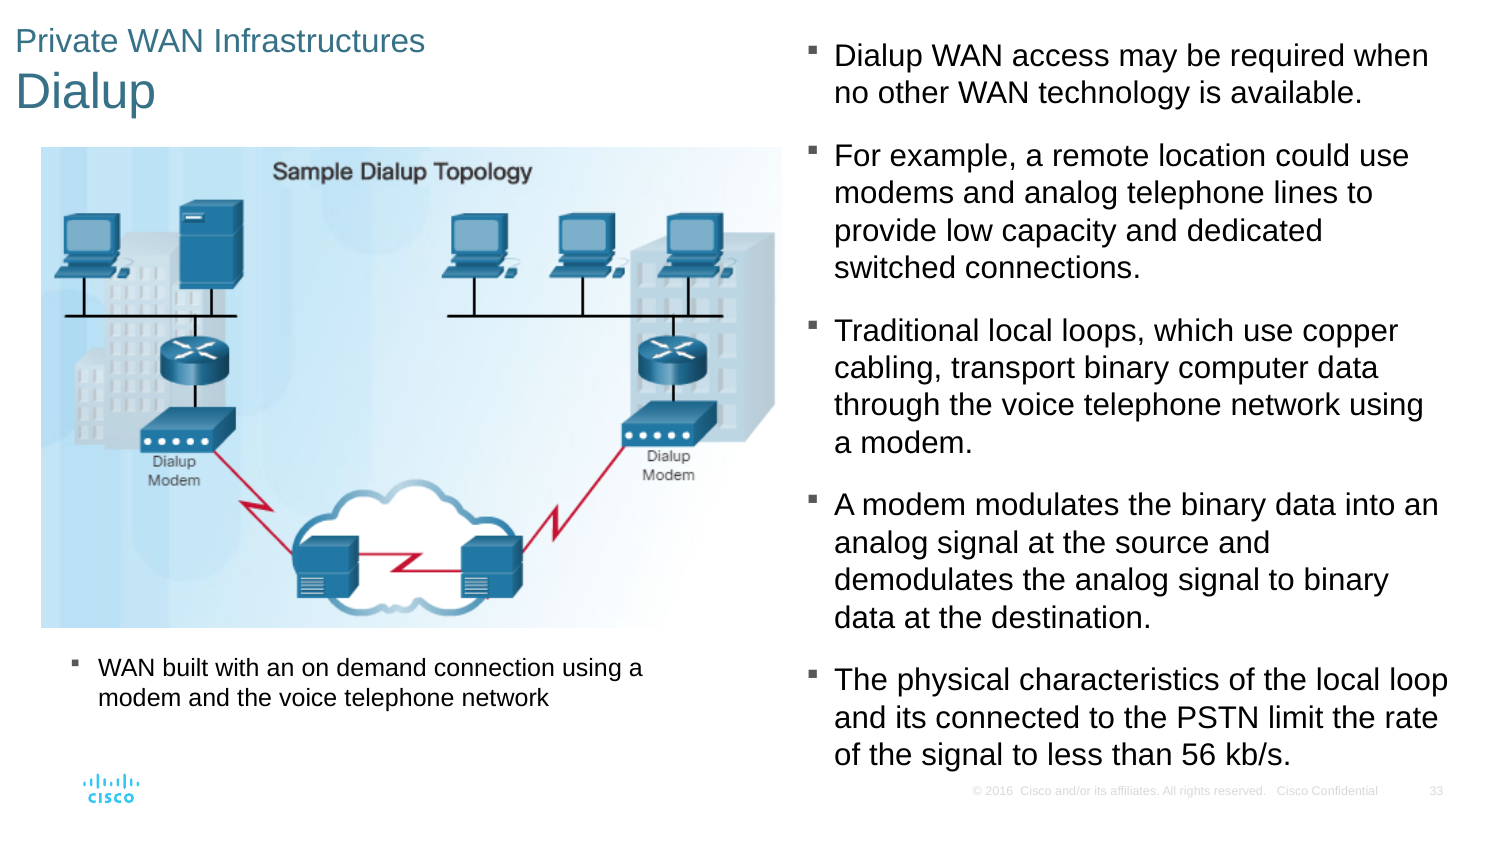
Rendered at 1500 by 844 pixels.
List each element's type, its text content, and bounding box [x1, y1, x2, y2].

list Dialup WAN access may be required when no other WAN technology is available. For example, a remote location could use modems and analog telephone lines to provide low capacity and dedicated switched connections. Traditional local loops, which use copper cabling, transport binary computer data through the voice telephone network using a modem. A modem modulates the binary data into an analog signal at the source and demodulates the analog signal to binary data at the destination. The physical characteristics of the local loop and its connected to the PSTN limit the rate of the signal to less than 56 kb/s. [791, 27, 1481, 783]
picture [41, 146, 782, 628]
title Private WAN Infrastructures Dialup [0, 6, 1035, 131]
text_box WAN built with an on demand connection using a modem and the voice telephone network [55, 643, 763, 750]
